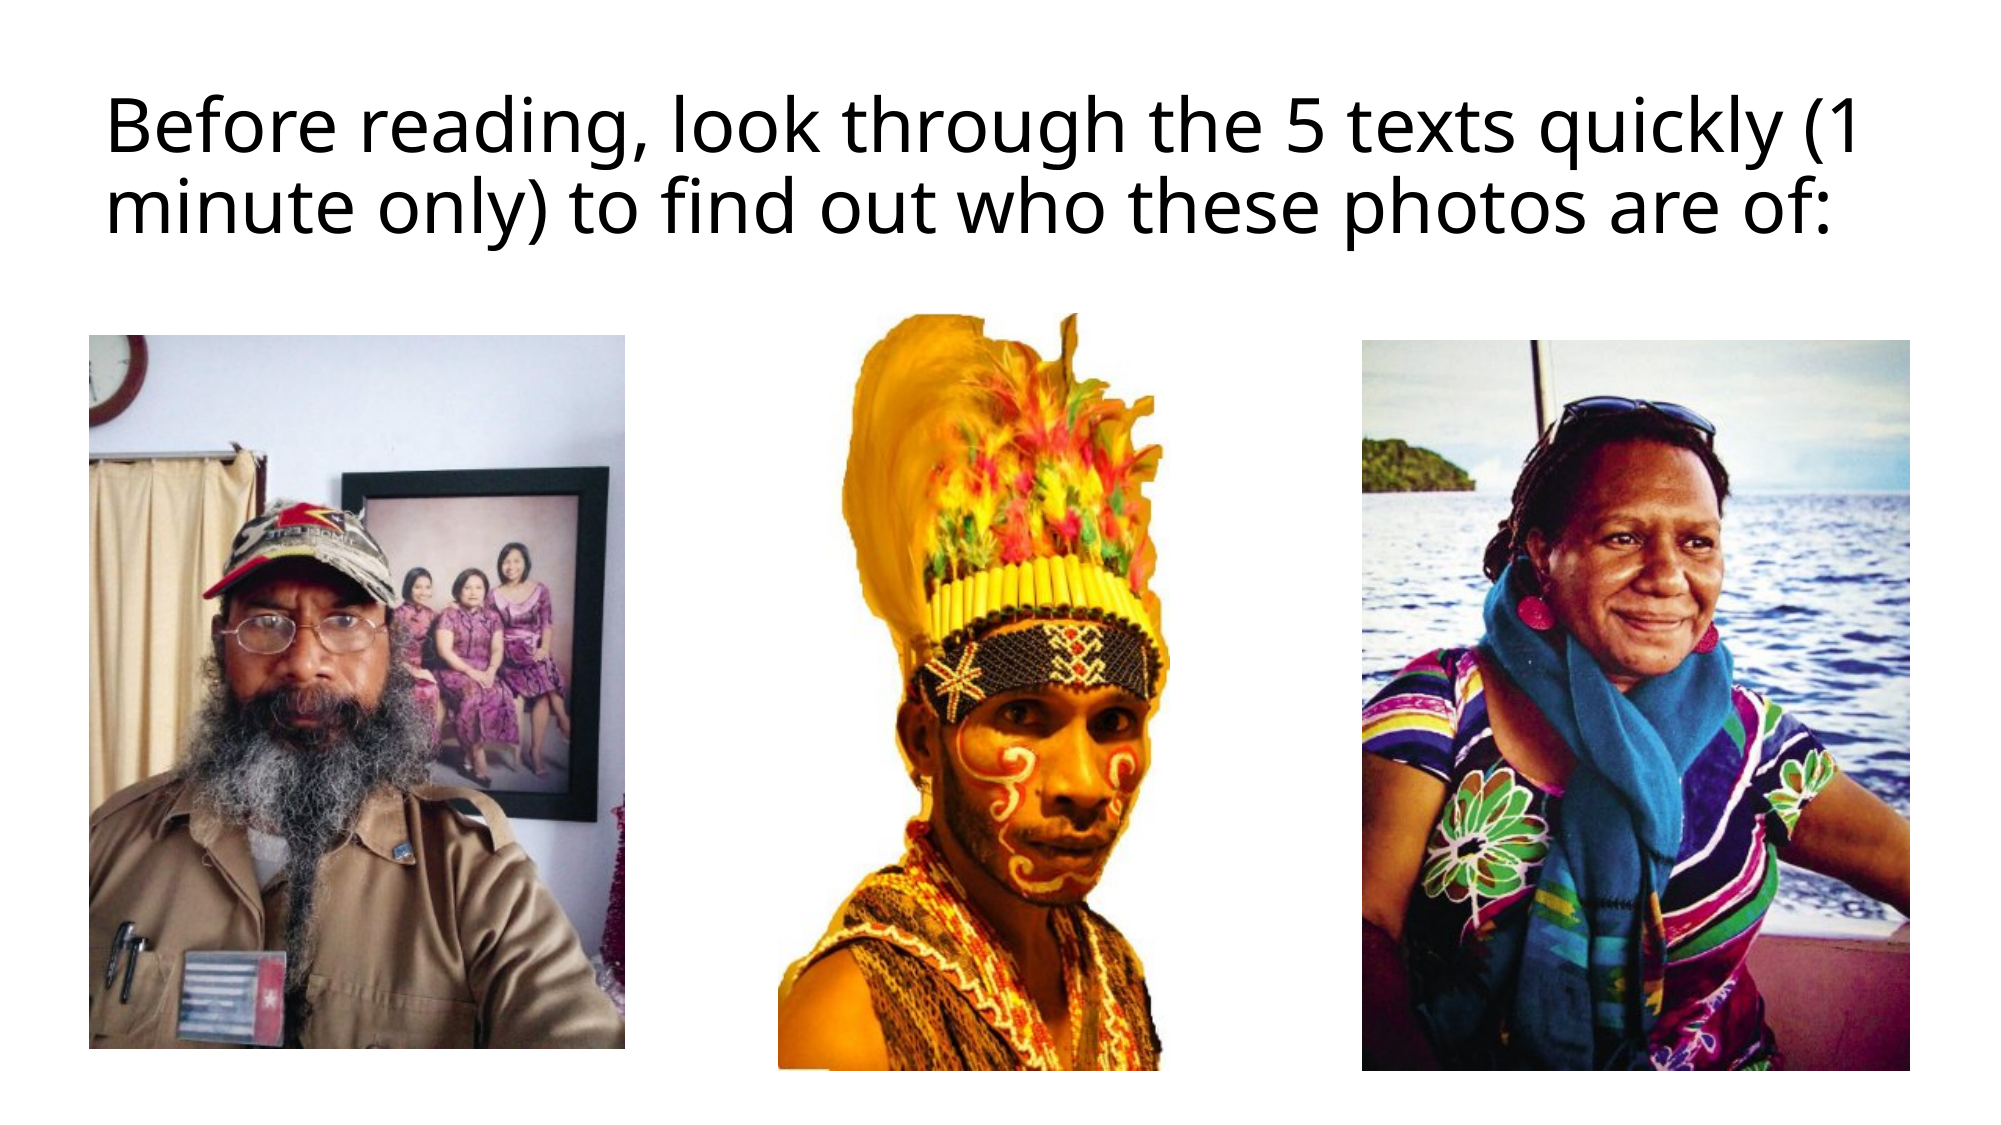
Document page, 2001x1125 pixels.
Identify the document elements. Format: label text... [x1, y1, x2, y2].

title Before reading, look through the 5 texts quickly (1 minute only) to find out who these photos are of: [89, 59, 1939, 278]
picture [1362, 340, 1910, 1071]
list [89, 335, 625, 1049]
picture [778, 313, 1170, 1071]
